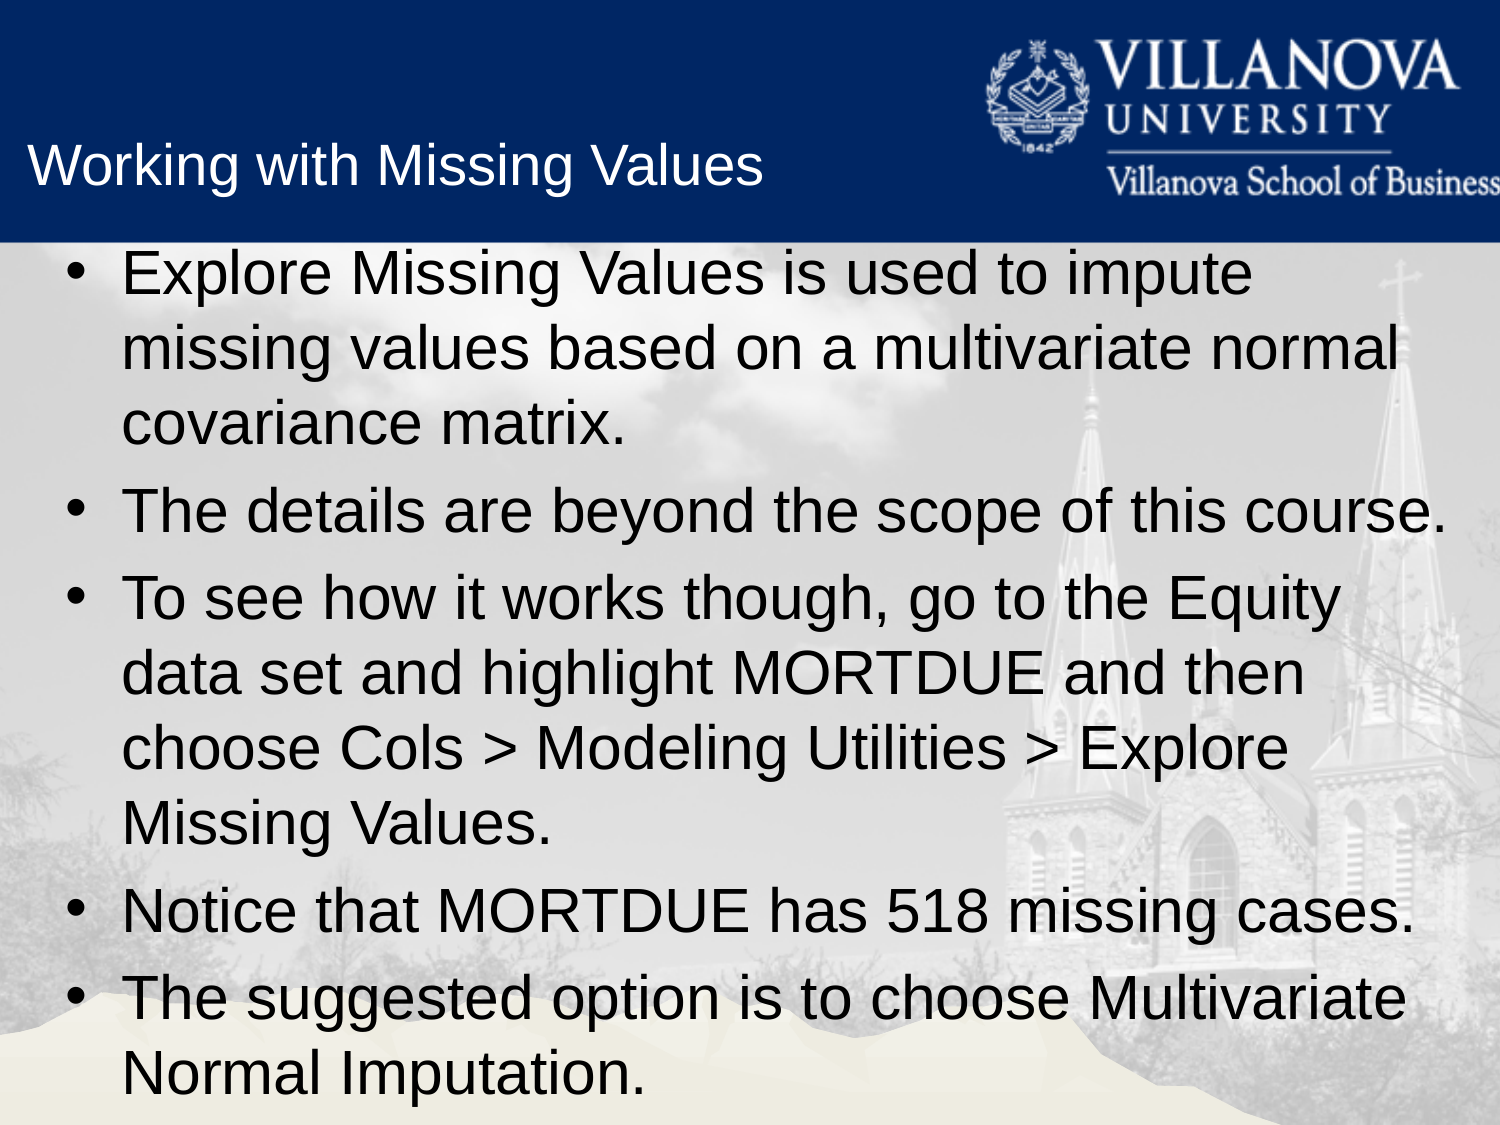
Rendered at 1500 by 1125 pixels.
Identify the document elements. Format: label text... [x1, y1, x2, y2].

picture [0, 0, 1500, 1125]
list Explore Missing Values is used to impute missing values based on a multivariate normal covariance matrix. The details are beyond the scope of this course. To see how it works though, go to the Equity data set and highlight MORTDUE and then choose Cols > Modeling Utilities > Explore Missing Values. Notice that MORTDUE has 518 missing cases. The suggested option is to choose Multivariate Normal Imputation. [50, 224, 1475, 963]
title Working with Missing Values [12, 24, 1288, 213]
